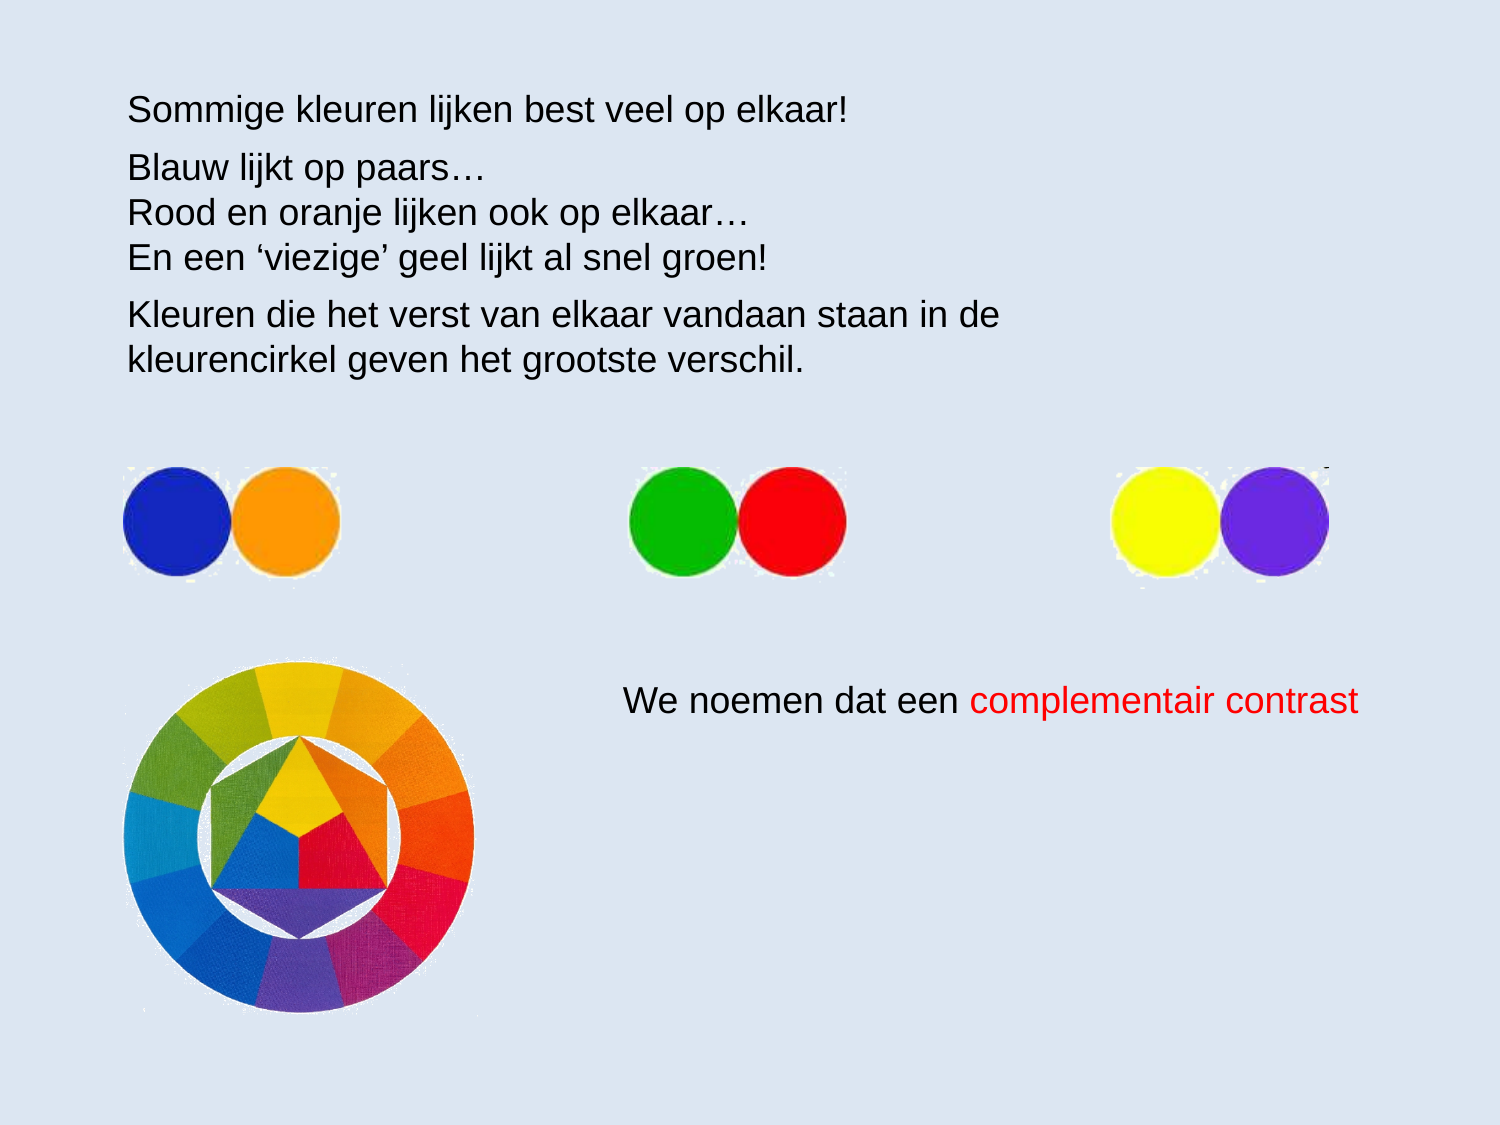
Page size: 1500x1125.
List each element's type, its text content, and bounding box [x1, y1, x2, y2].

text_box Sommige kleuren lijken best veel op elkaar! Blauw lijkt op paars… Rood en oranje lijken ook op elkaar… En een ‘viezige’ geel lijkt al snel groen! Kleuren die het verst van elkaar vandaan staan in de kleurencirkel geven het grootste verschil. [112, 78, 1140, 388]
picture [123, 467, 1330, 589]
text_box We noemen dat een complementair contrast [608, 668, 1388, 729]
picture [121, 656, 479, 1020]
